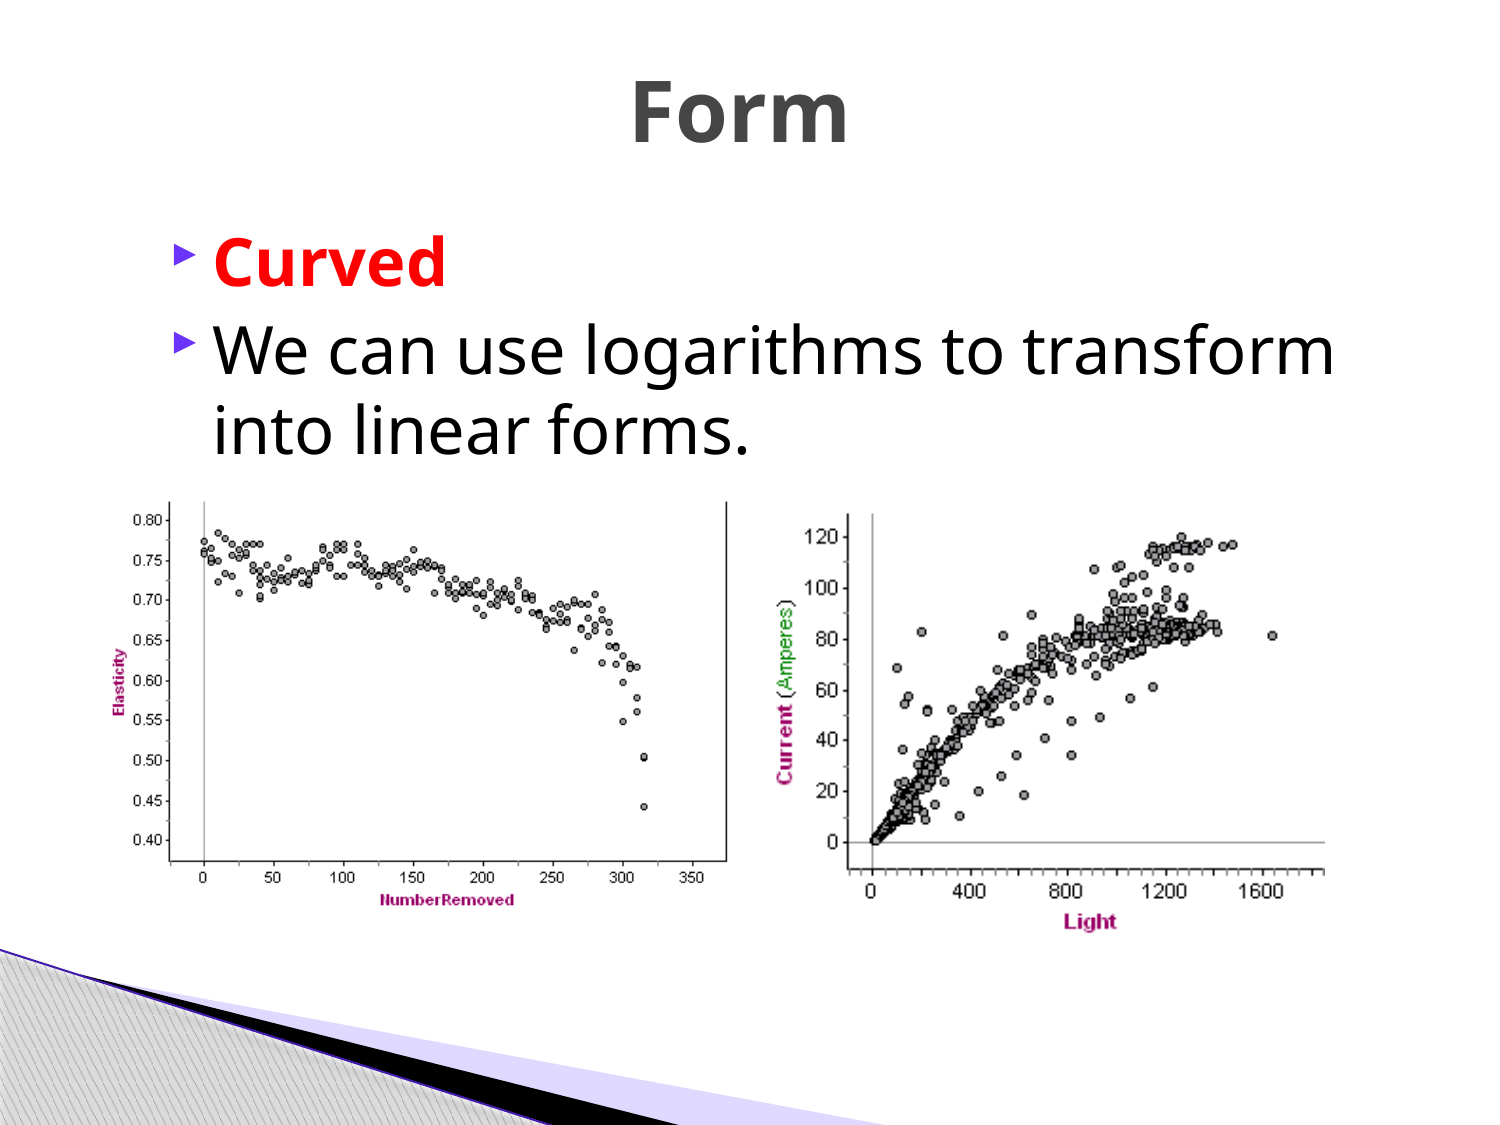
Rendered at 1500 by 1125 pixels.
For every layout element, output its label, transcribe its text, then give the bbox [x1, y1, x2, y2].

picture [762, 512, 1326, 936]
title Form [125, 37, 1356, 180]
list Curved We can use logarithms to transform into linear forms. [137, 212, 1368, 1038]
picture [99, 499, 744, 926]
